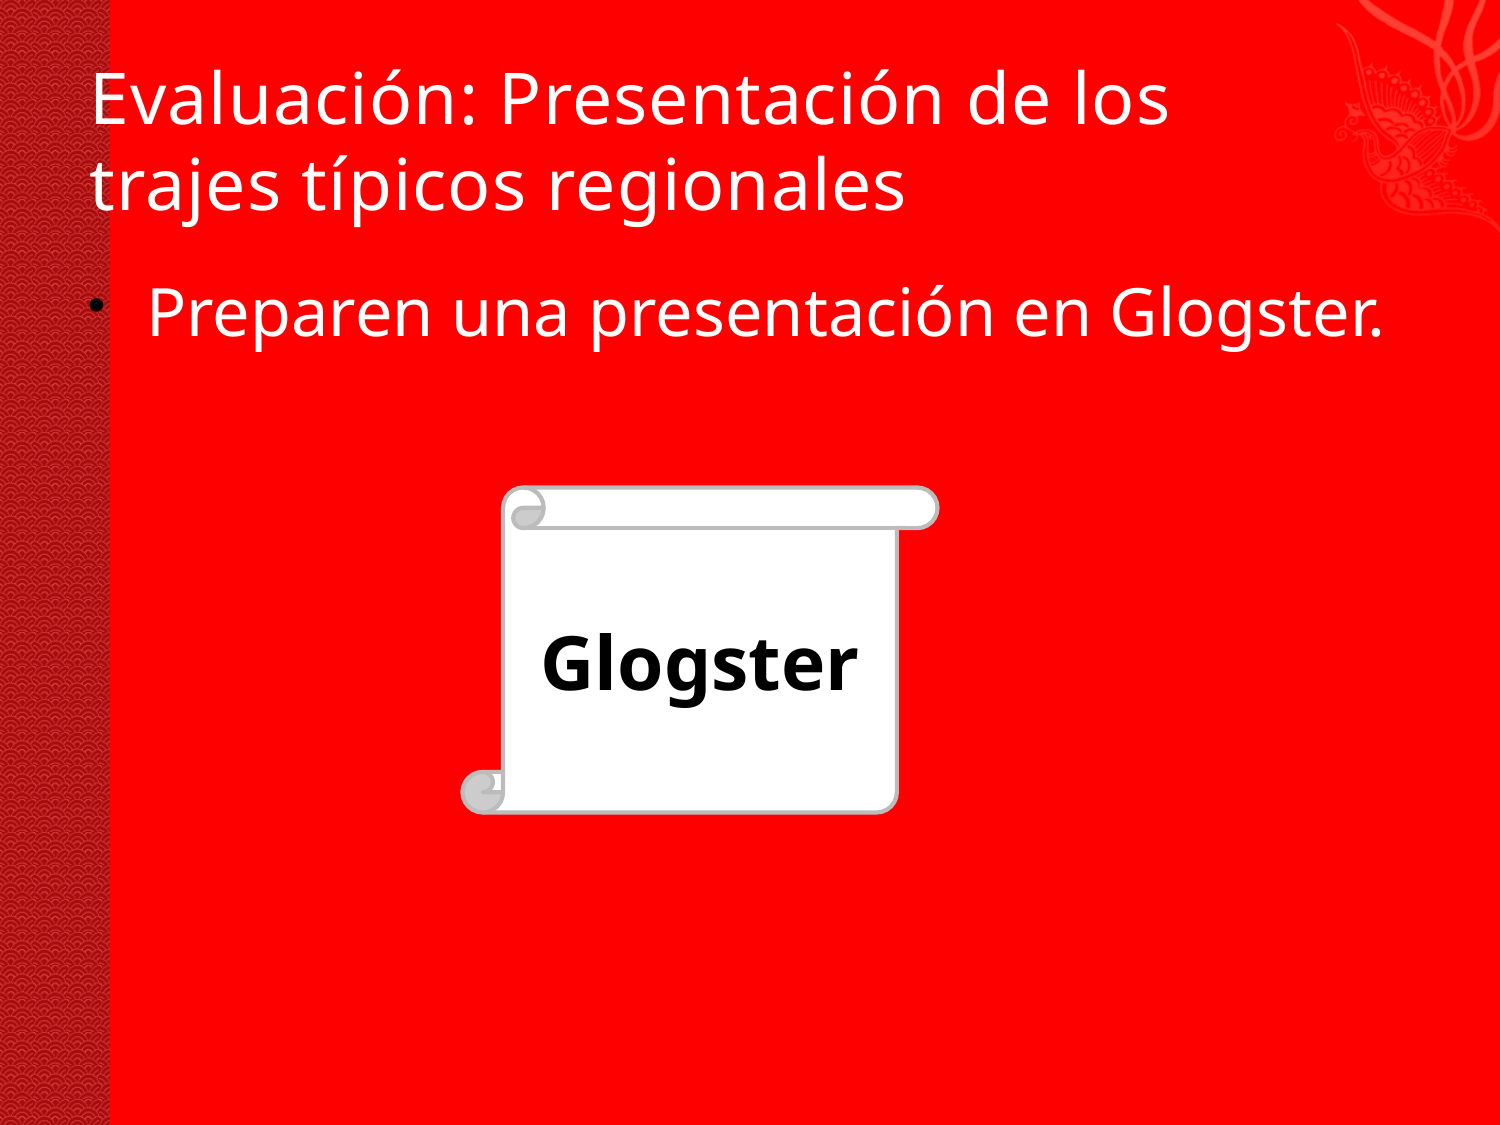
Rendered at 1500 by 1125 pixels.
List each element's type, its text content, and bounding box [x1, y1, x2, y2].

list En grupos de 2 o 3, usen la plantilla para planear una lección para programar una de las siguientes: Dar direcciones y los medios de transporte. o Pedir comida en un restaurante. [1334, 0, 1500, 235]
title Evaluación: Presentación de los trajes típicos regionales [75, 45, 1351, 233]
list Preparen una presentación en Glogster. [75, 262, 1425, 1005]
text_box Glogster [460, 485, 940, 815]
